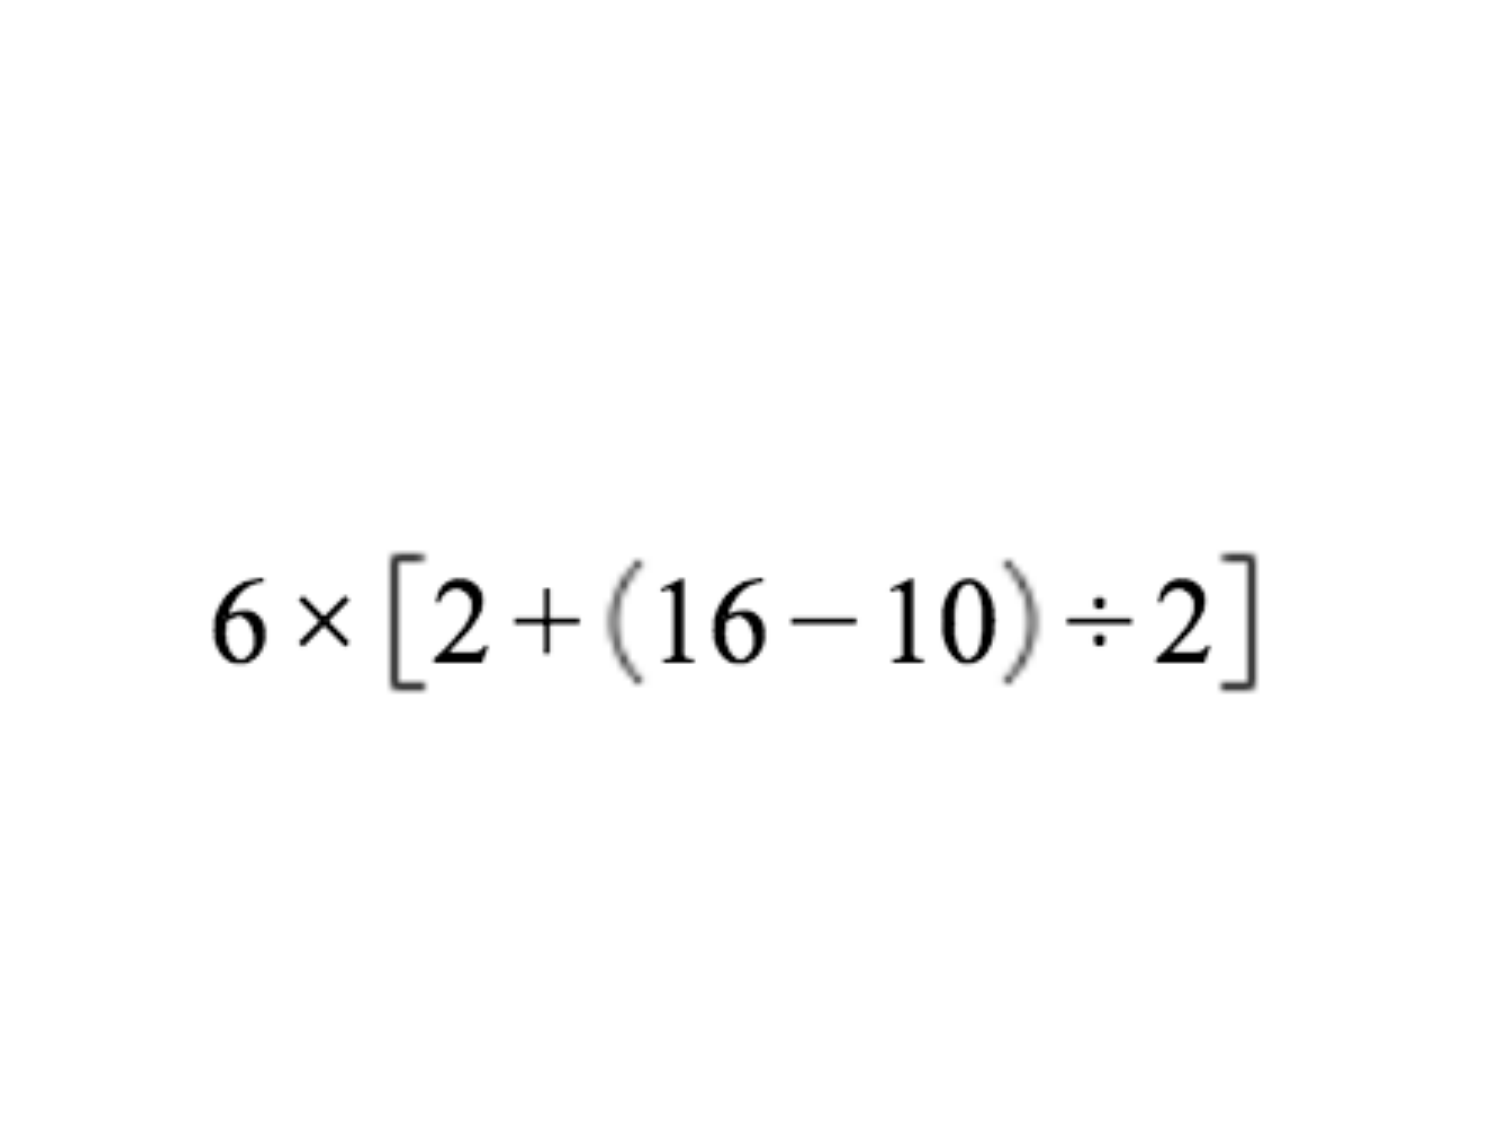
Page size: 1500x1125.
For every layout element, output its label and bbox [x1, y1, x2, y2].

list [74, 262, 1426, 1006]
